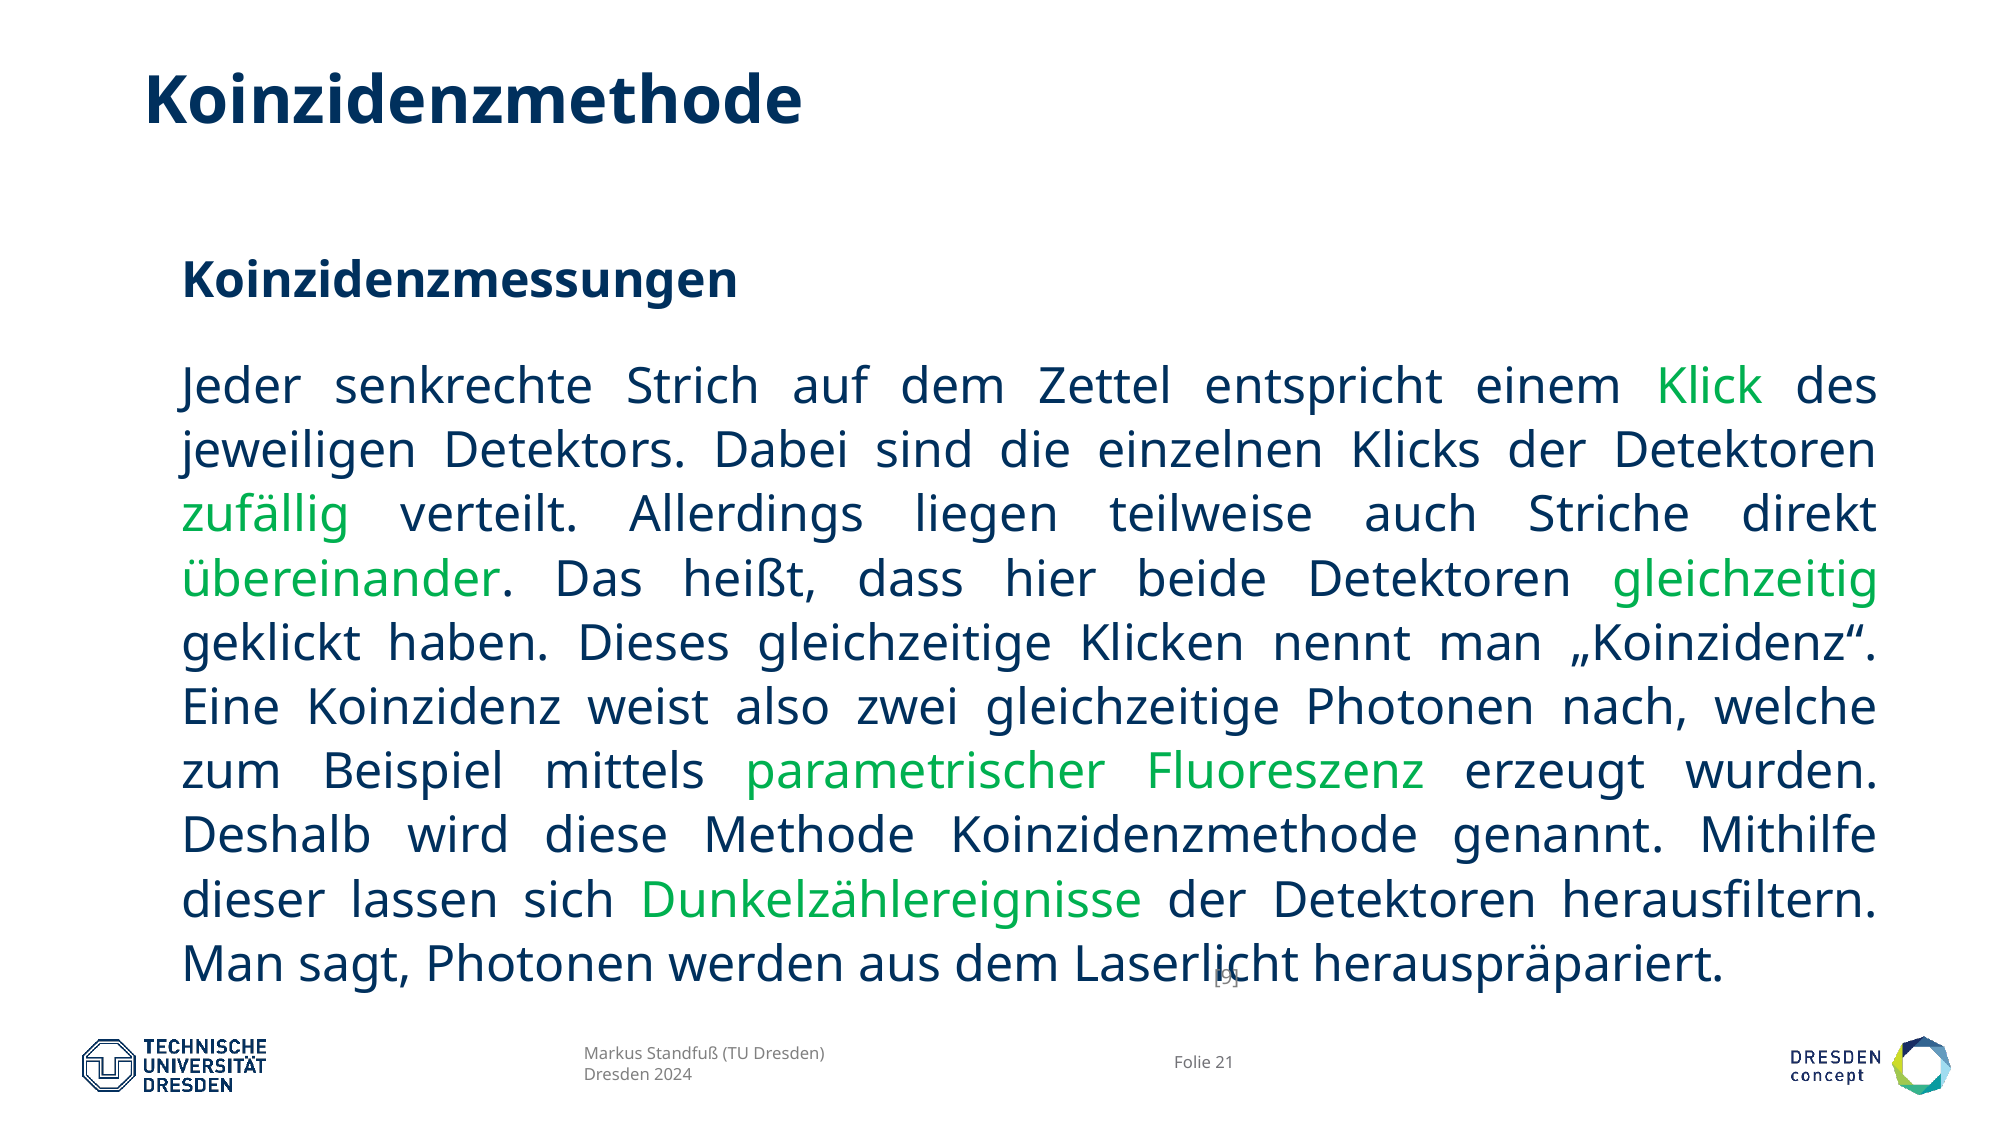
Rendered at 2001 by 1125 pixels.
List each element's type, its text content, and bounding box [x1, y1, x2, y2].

title Koinzidenzmethode [143, 56, 1879, 169]
picture [1791, 1036, 1951, 1095]
text_box [9] [1199, 956, 1254, 996]
list Koinzidenzmessungen Jeder senkrechte Strich auf dem Zettel entspricht einem Klick des jeweiligen Detektors. Dabei sind die einzelnen Klicks der Detektoren zufällig verteilt. Allerdings liegen teilweise auch Striche direkt übereinander. Das heißt, dass hier beide Detektoren gleichzeitig geklickt haben. Dieses gleichzeitige Klicken nennt man „Koinzidenz“. Eine Koinzidenz weist also zwei gleichzeitige Photonen nach, welche zum Beispiel mittels parametrischer Fluoreszenz erzeugt wurden. Deshalb wird diese Methode Koinzidenzmethode genannt. Mithilfe dieser lassen sich Dunkelzählereignisse der Detektoren herausfiltern. Man sagt, Photonen werden aus dem Laserlicht herauspräpariert. [143, 243, 1879, 956]
picture [82, 1039, 266, 1092]
